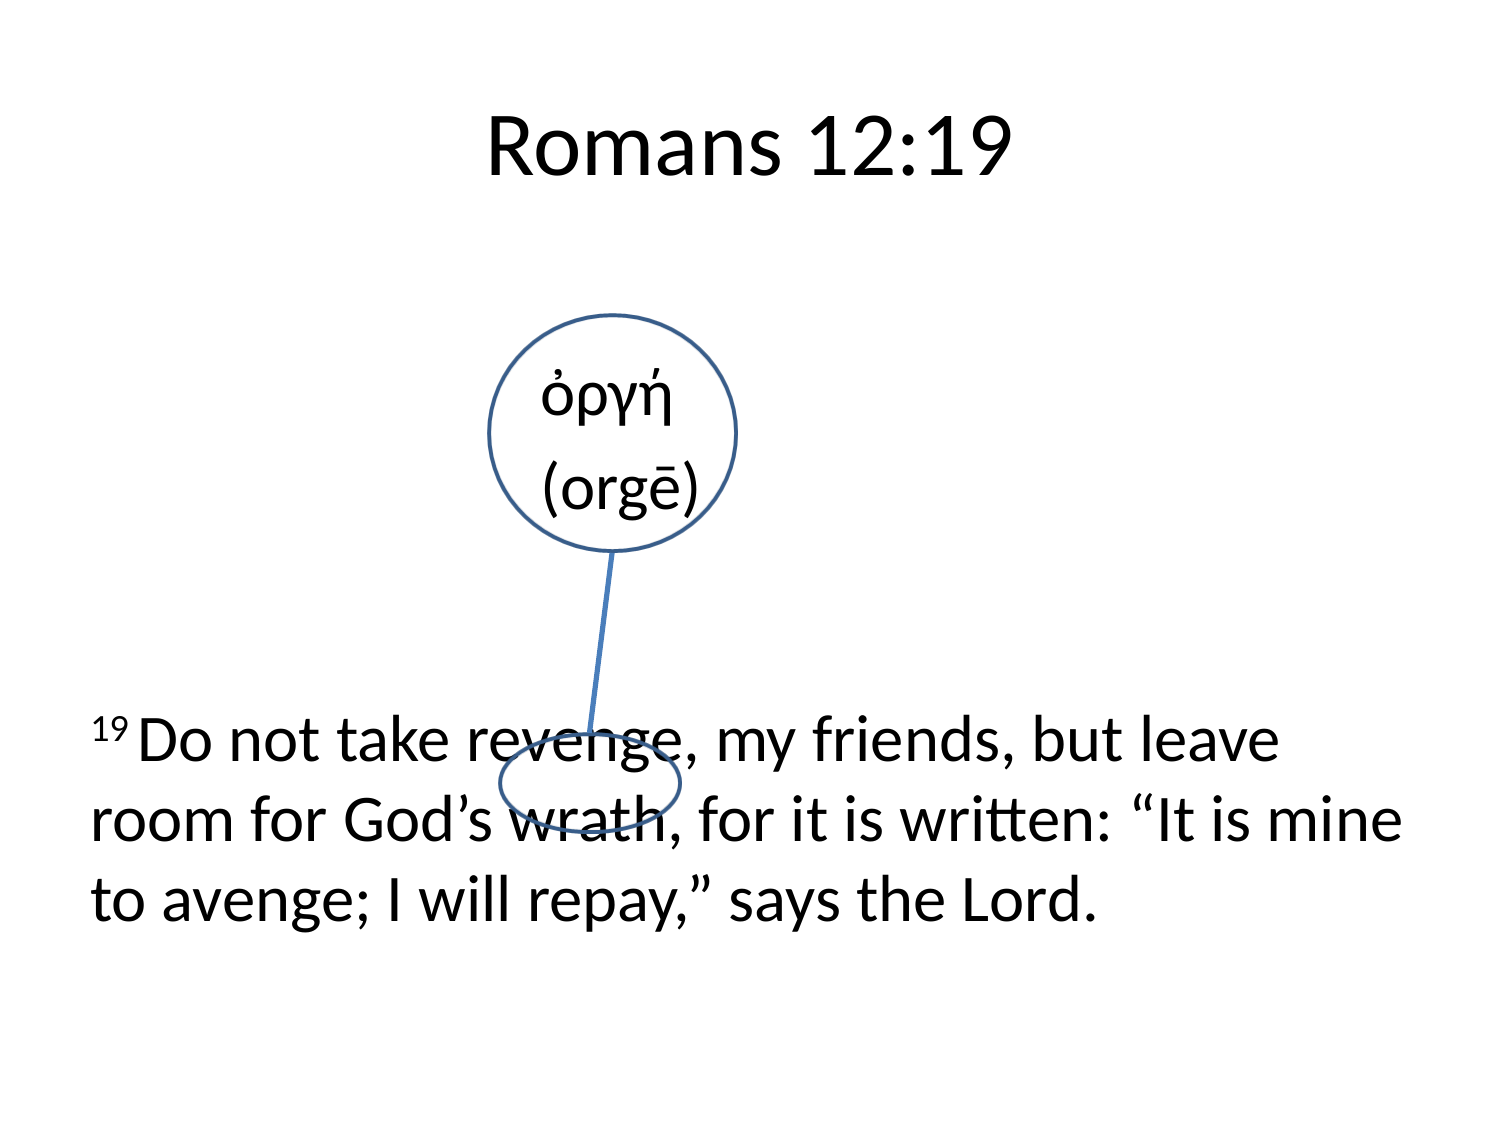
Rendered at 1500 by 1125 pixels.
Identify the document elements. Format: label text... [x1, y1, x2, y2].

title Romans 12:19 [75, 45, 1425, 233]
list ὀργή (orgē) 19 Do not take revenge, my friends, but leave room for God’s wrath, for it is written: “It is mine to avenge; I will repay,” says the Lord. [75, 262, 1425, 1005]
picture [486, 313, 738, 554]
picture [497, 732, 682, 835]
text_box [589, 552, 613, 734]
